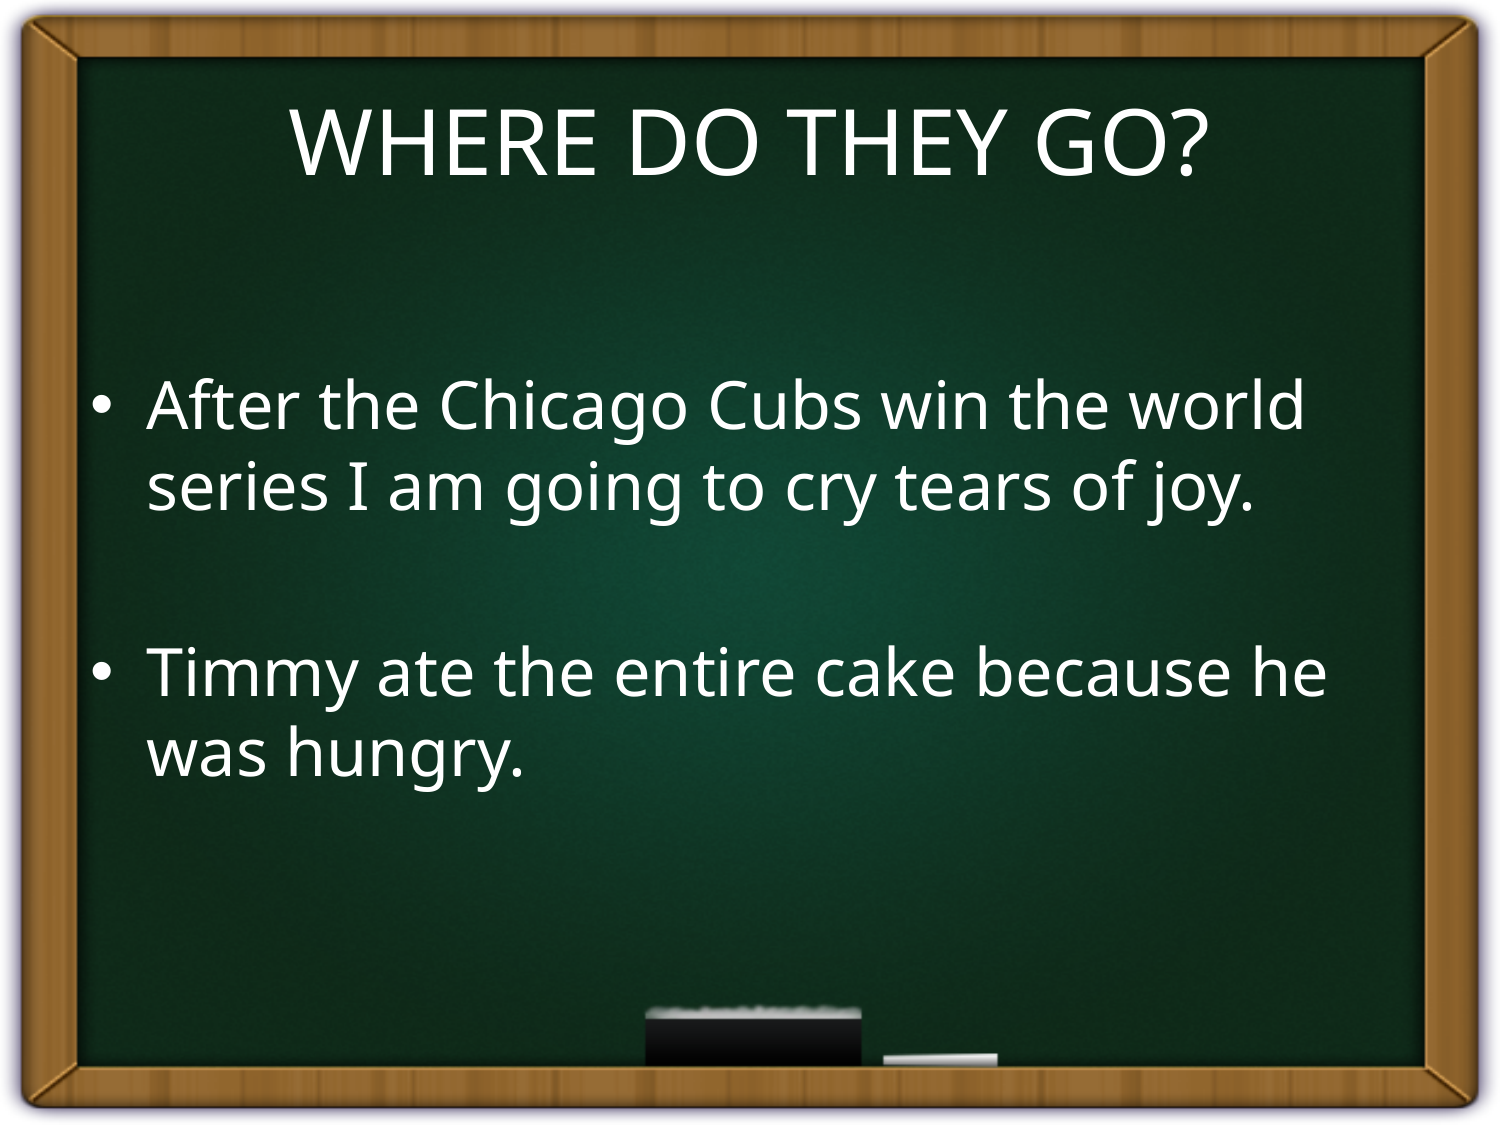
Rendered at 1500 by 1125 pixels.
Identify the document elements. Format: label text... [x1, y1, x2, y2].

picture [0, 0, 1500, 1125]
list After the Chicago Cubs win the world series I am going to cry tears of joy. Timmy ate the entire cake because he was hungry. [75, 262, 1425, 1005]
title WHERE DO THEY GO? [75, 45, 1425, 233]
